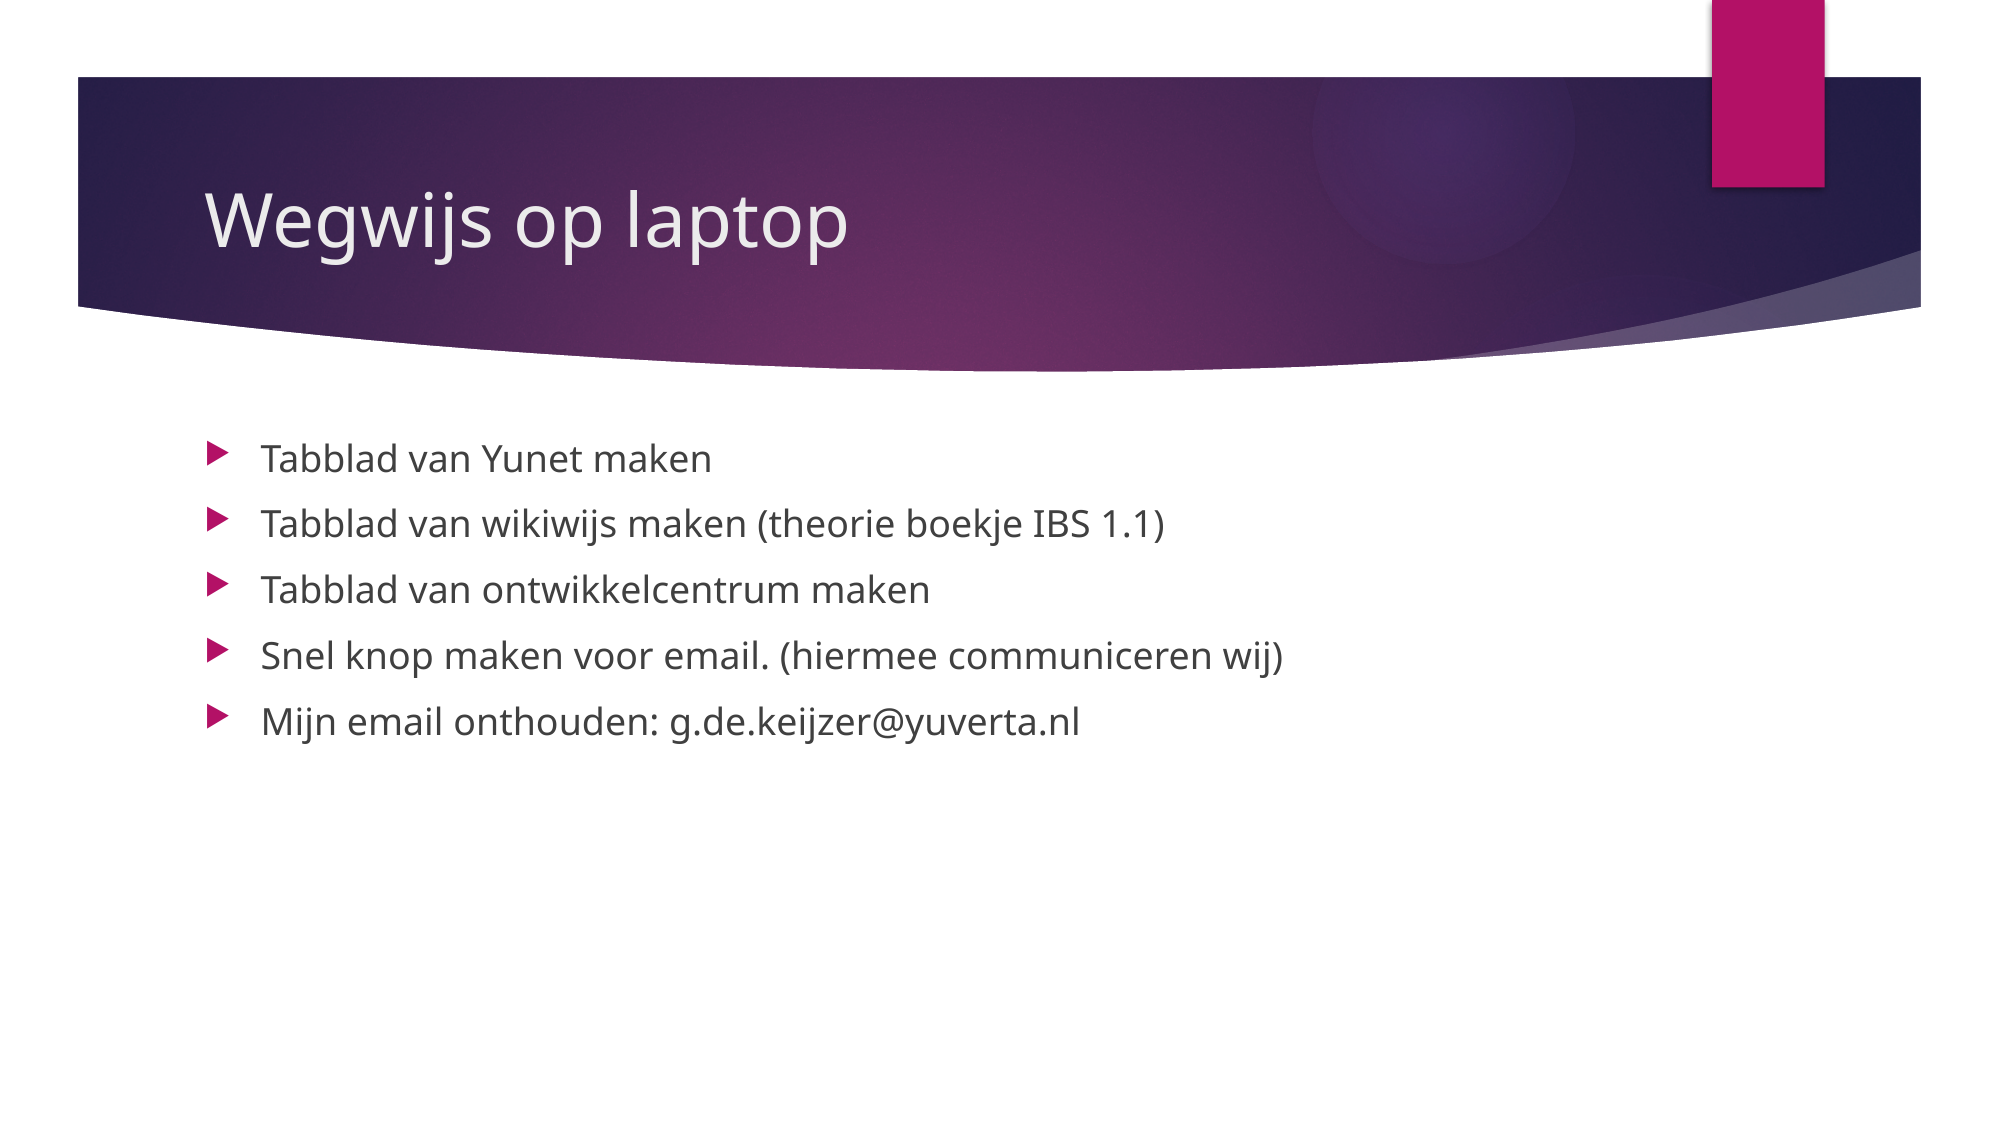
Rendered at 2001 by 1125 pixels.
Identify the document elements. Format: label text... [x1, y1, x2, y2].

title Wegwijs op laptop [189, 159, 1627, 276]
list Tabblad van Yunet maken Tabblad van wikiwijs maken (theorie boekje IBS 1.1) Tabblad van ontwikkelcentrum maken Snel knop maken voor email. (hiermee communiceren wij) Mijn email onthouden: g.de.keijzer@yuverta.nl [189, 427, 1638, 988]
